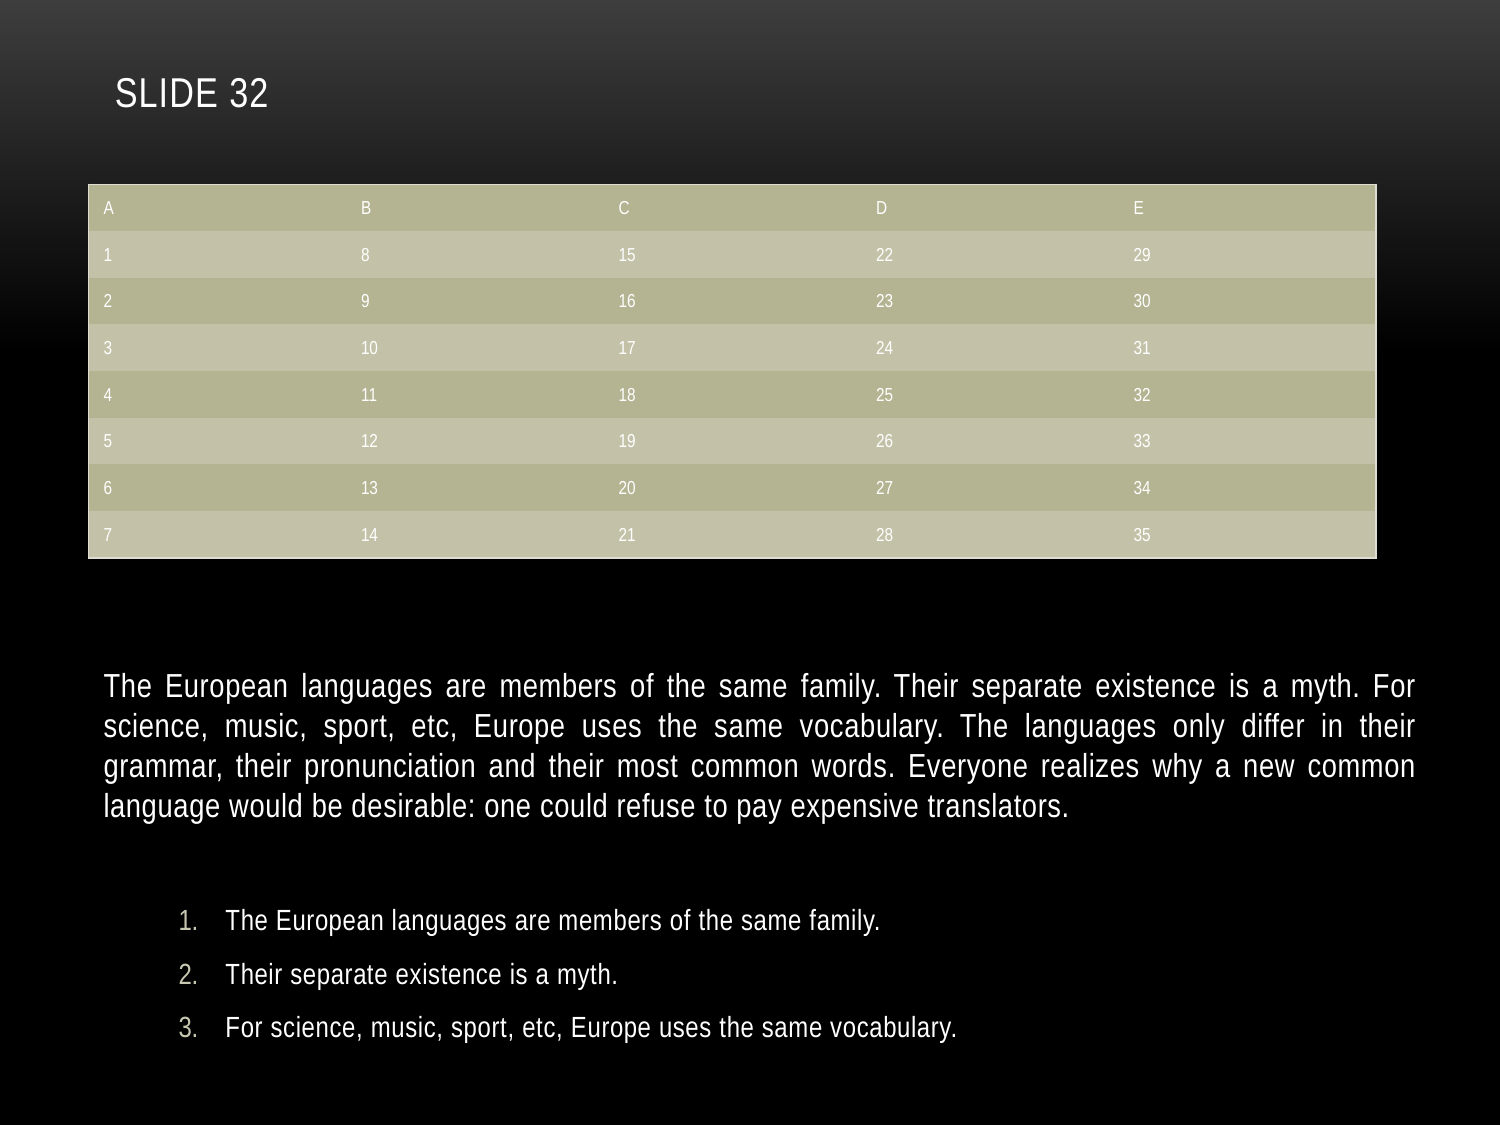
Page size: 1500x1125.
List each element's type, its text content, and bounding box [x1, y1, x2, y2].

table_header B [346, 185, 603, 231]
table_cell 6 [89, 464, 346, 511]
table_cell 9 [346, 278, 603, 324]
table_cell 25 [861, 371, 1118, 418]
table_header E [1118, 185, 1375, 231]
table_cell 10 [346, 324, 603, 371]
table_cell 32 [1118, 371, 1375, 418]
table_cell 2 [89, 278, 346, 324]
table_cell 29 [1118, 231, 1375, 278]
table_cell 22 [861, 231, 1118, 278]
table_cell 33 [1118, 418, 1375, 464]
table_cell 20 [603, 464, 861, 511]
table_cell 28 [861, 511, 1118, 557]
table_cell 8 [346, 231, 603, 278]
table_cell 30 [1118, 278, 1375, 324]
table_cell 11 [346, 371, 603, 418]
table_cell 15 [603, 231, 861, 278]
title Slide 32 [99, 19, 1400, 124]
table_cell 5 [89, 418, 346, 464]
table_cell 34 [1118, 464, 1375, 511]
table_cell 35 [1118, 511, 1375, 557]
table_cell 27 [861, 464, 1118, 511]
list The European languages are members of the same family. Their separate existence is a myth. For science, music, sport, etc, Europe uses the same vocabulary. The languages only differ in their grammar, their pronunciation and their most common words. Everyone realizes why a new common language would be desirable: one could refuse to pay expensive translators. The European languages are members of the same family. Their separate existence is a myth. For science, music, sport, etc, Europe uses the same vocabulary. [88, 656, 1436, 1125]
table_cell 17 [603, 324, 861, 371]
table_header A [89, 185, 346, 231]
table_cell 23 [861, 278, 1118, 324]
table_header C [603, 185, 861, 231]
table_header D [861, 185, 1118, 231]
table_cell 14 [346, 511, 603, 557]
table_cell 16 [603, 278, 861, 324]
table_cell 18 [603, 371, 861, 418]
table_cell 19 [603, 418, 861, 464]
table_cell 1 [89, 231, 346, 278]
table_cell 13 [346, 464, 603, 511]
table_cell 7 [89, 511, 346, 557]
table_cell 31 [1118, 324, 1375, 371]
table_cell 24 [861, 324, 1118, 371]
table_cell 21 [603, 511, 861, 557]
table_cell 26 [861, 418, 1118, 464]
table_cell 3 [89, 324, 346, 371]
table_cell 12 [346, 418, 603, 464]
table_cell 4 [89, 371, 346, 418]
